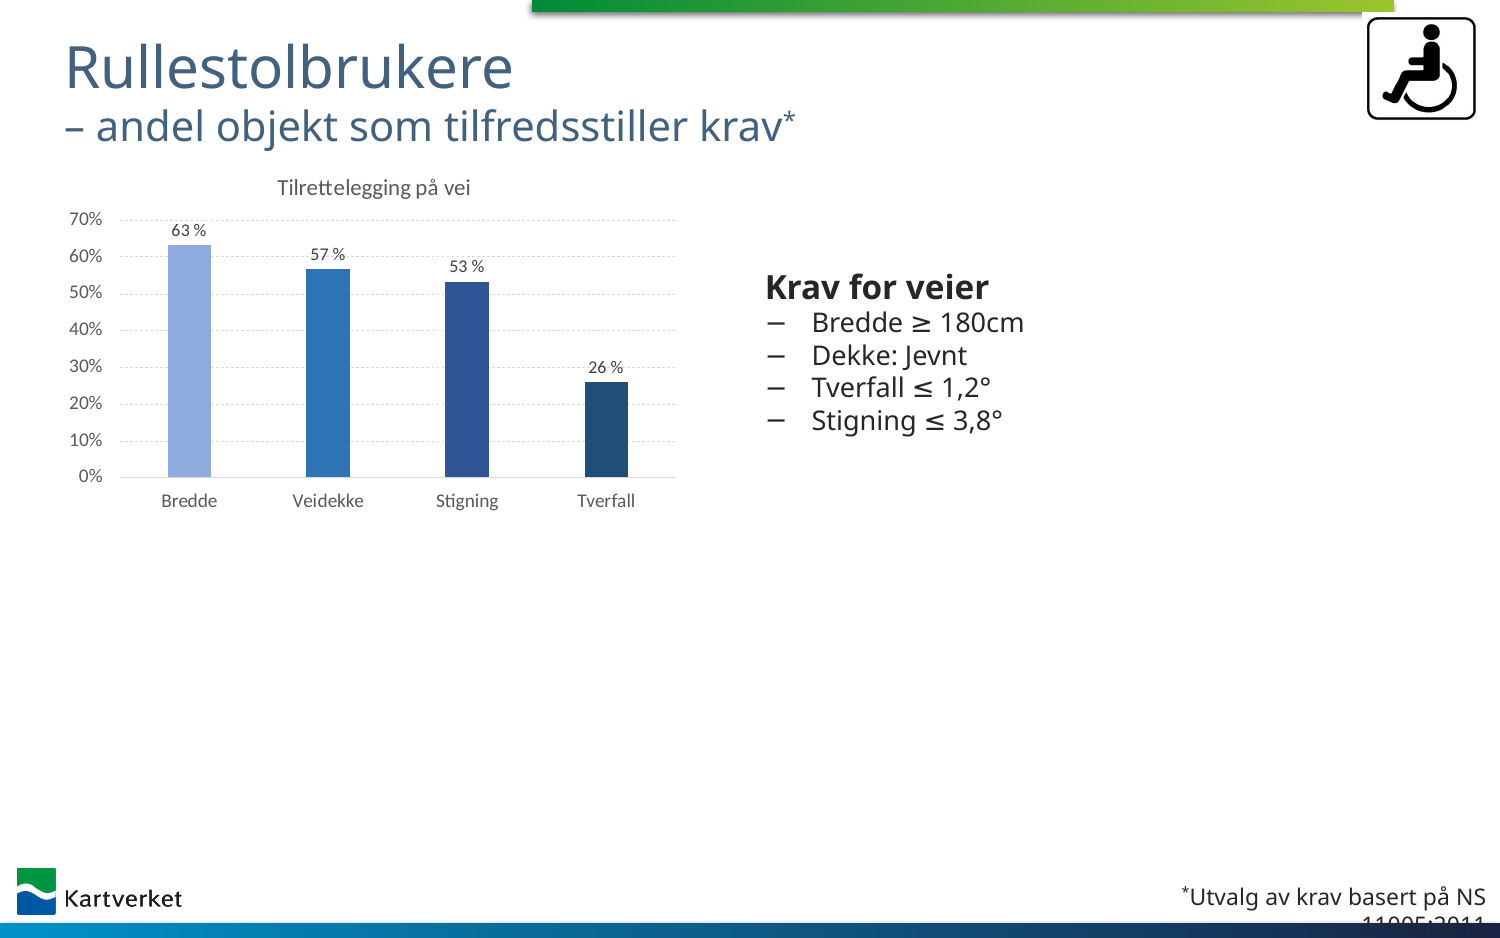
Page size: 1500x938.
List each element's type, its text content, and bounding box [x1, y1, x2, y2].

text_box Krav for veier Bredde ≥ 180cm Dekke: Jevnt Tverfall ≤ 1,2° Stigning ≤ 3,8° [750, 258, 1234, 444]
text_box Rullestolbrukere – andel objekt som tilfredsstiller krav* [49, 25, 1431, 158]
picture [1362, 12, 1481, 126]
picture [62, 166, 687, 519]
text_box *Utvalg av krav basert på NS 11005:2011 [1068, 873, 1500, 938]
